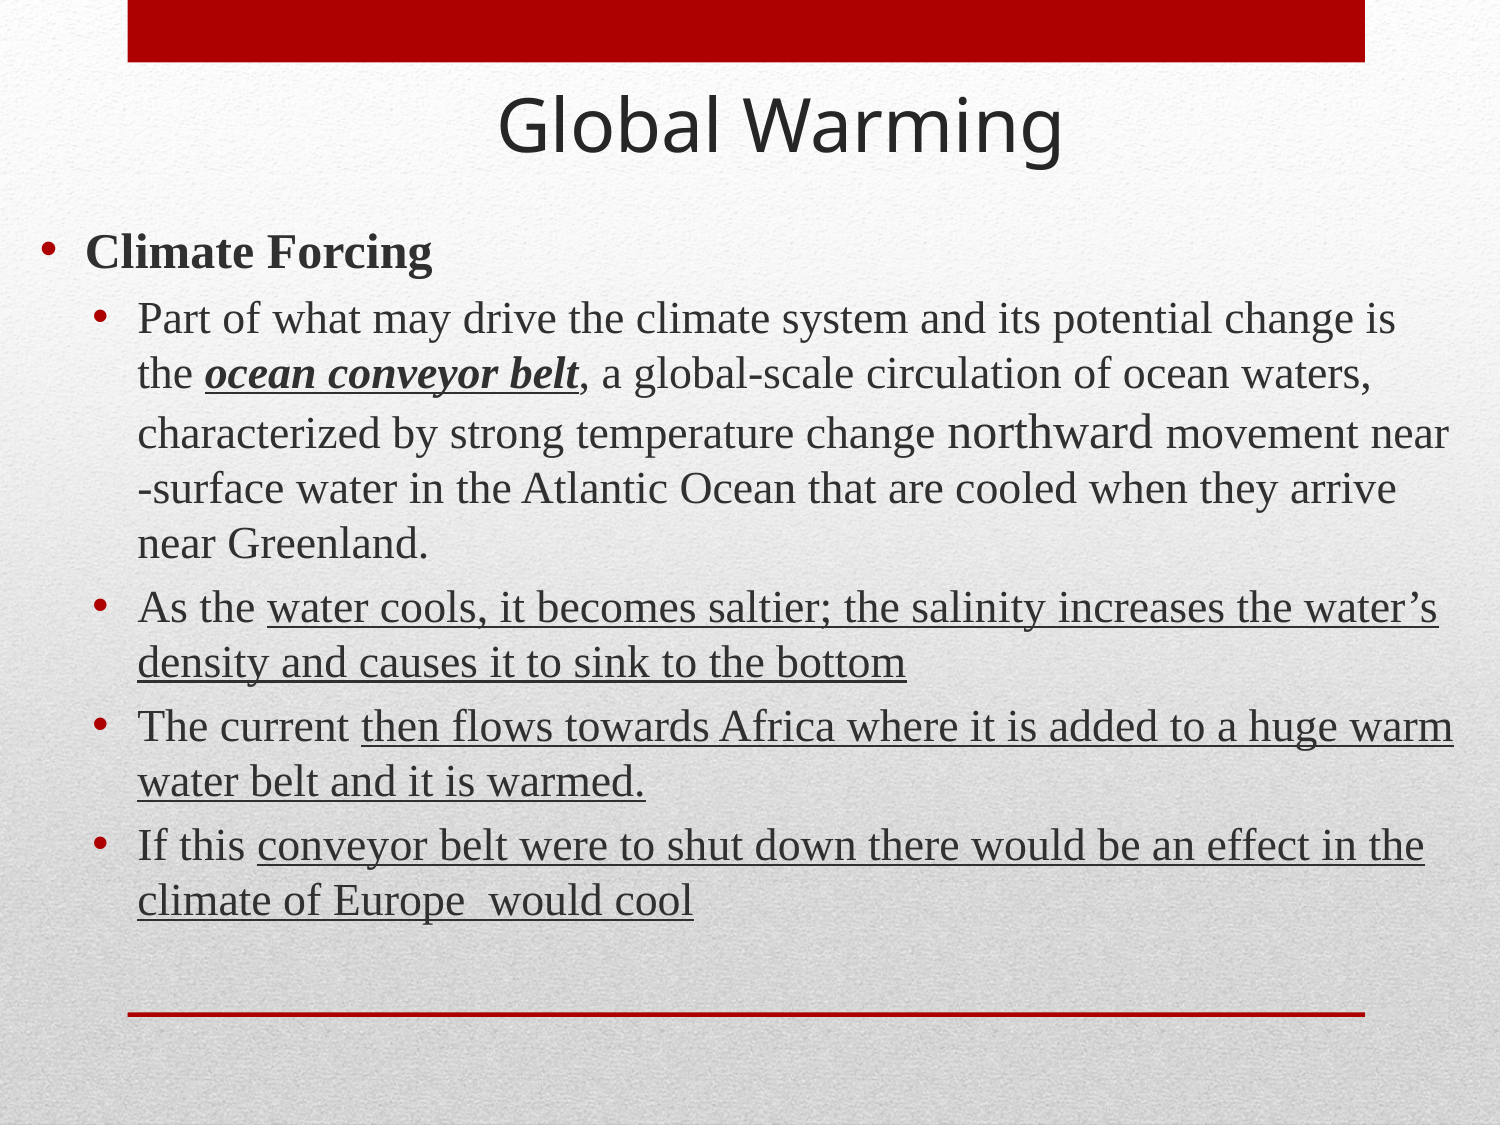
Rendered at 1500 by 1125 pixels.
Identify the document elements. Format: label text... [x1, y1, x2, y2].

list Climate Forcing Part of what may drive the climate system and its potential change is the ocean conveyor belt, a global-scale circulation of ocean waters, characterized by strong temperature change northward movement near -surface water in the Atlantic Ocean that are cooled when they arrive near Greenland. As the water cools, it becomes saltier; the salinity increases the water’s density and causes it to sink to the bottom The current then flows towards Africa where it is added to a huge warm water belt and it is warmed. If this conveyor belt were to shut down there would be an effect in the climate of Europe would cool [24, 149, 1475, 994]
title Global Warming [212, 62, 1350, 175]
